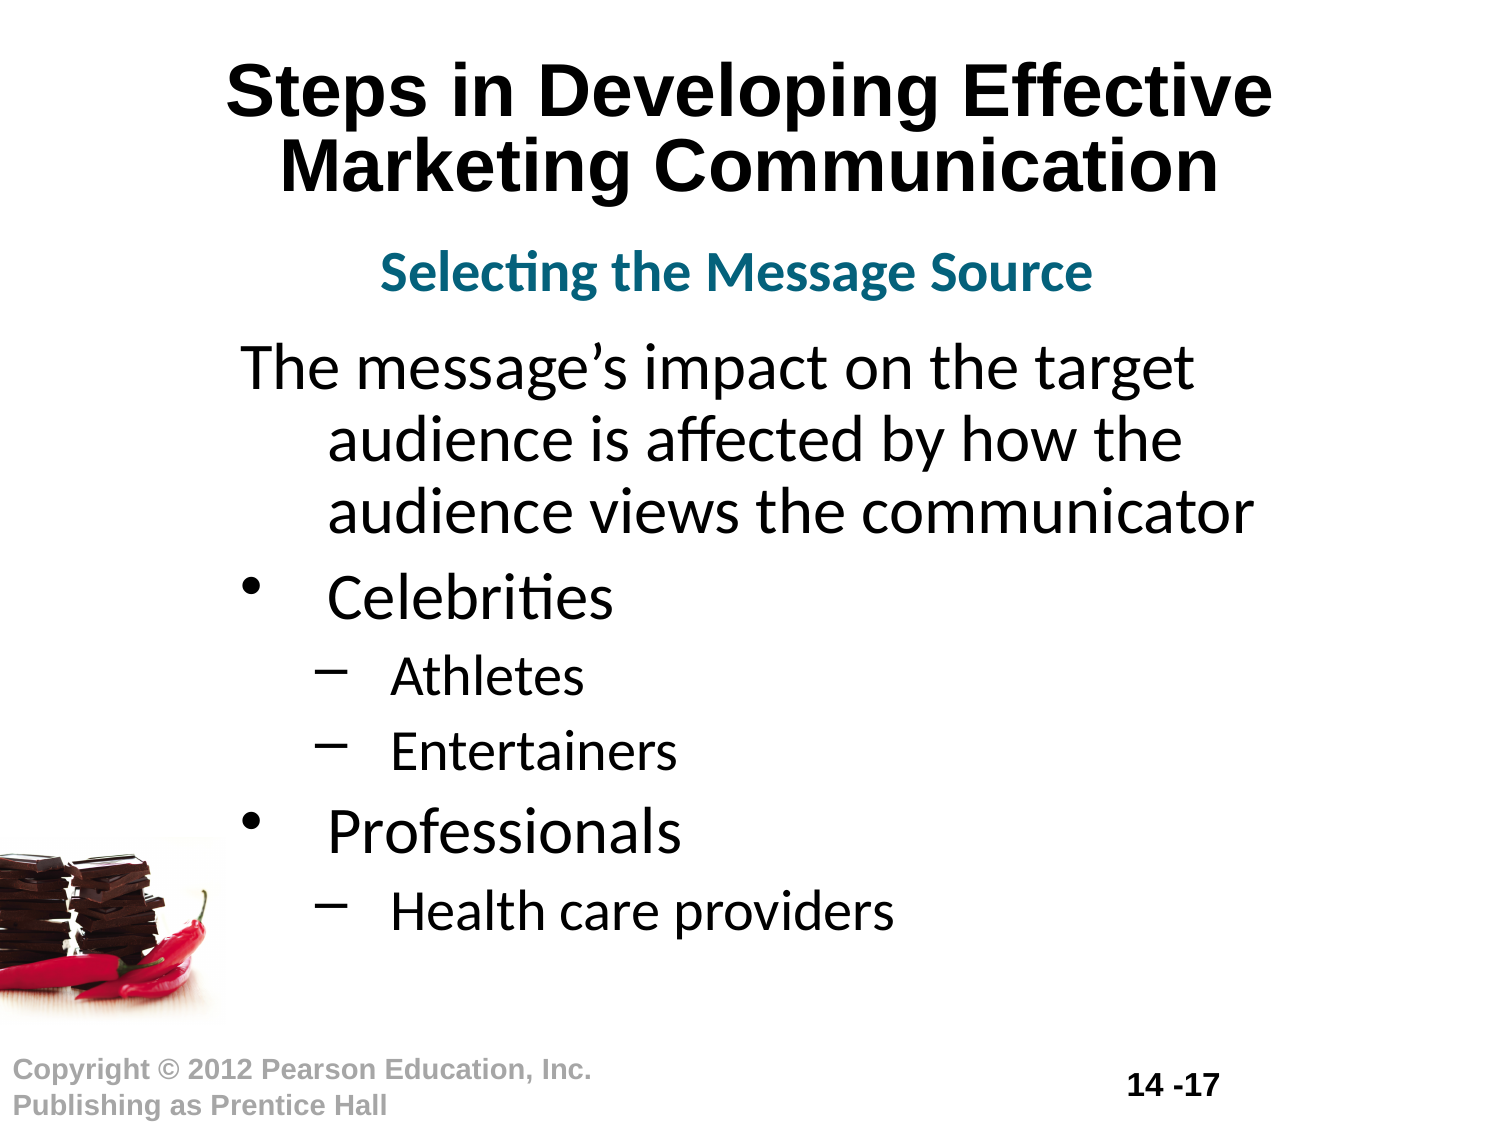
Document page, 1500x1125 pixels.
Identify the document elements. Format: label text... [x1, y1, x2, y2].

list Selecting the Message Source [149, 237, 1326, 301]
title Steps in Developing Effective Marketing Communication [112, 37, 1388, 226]
list The message’s impact on the target audience is affected by how the audience views the communicator Celebrities Athletes Entertainers Professionals Health care providers [224, 324, 1413, 1013]
picture [0, 837, 226, 1025]
